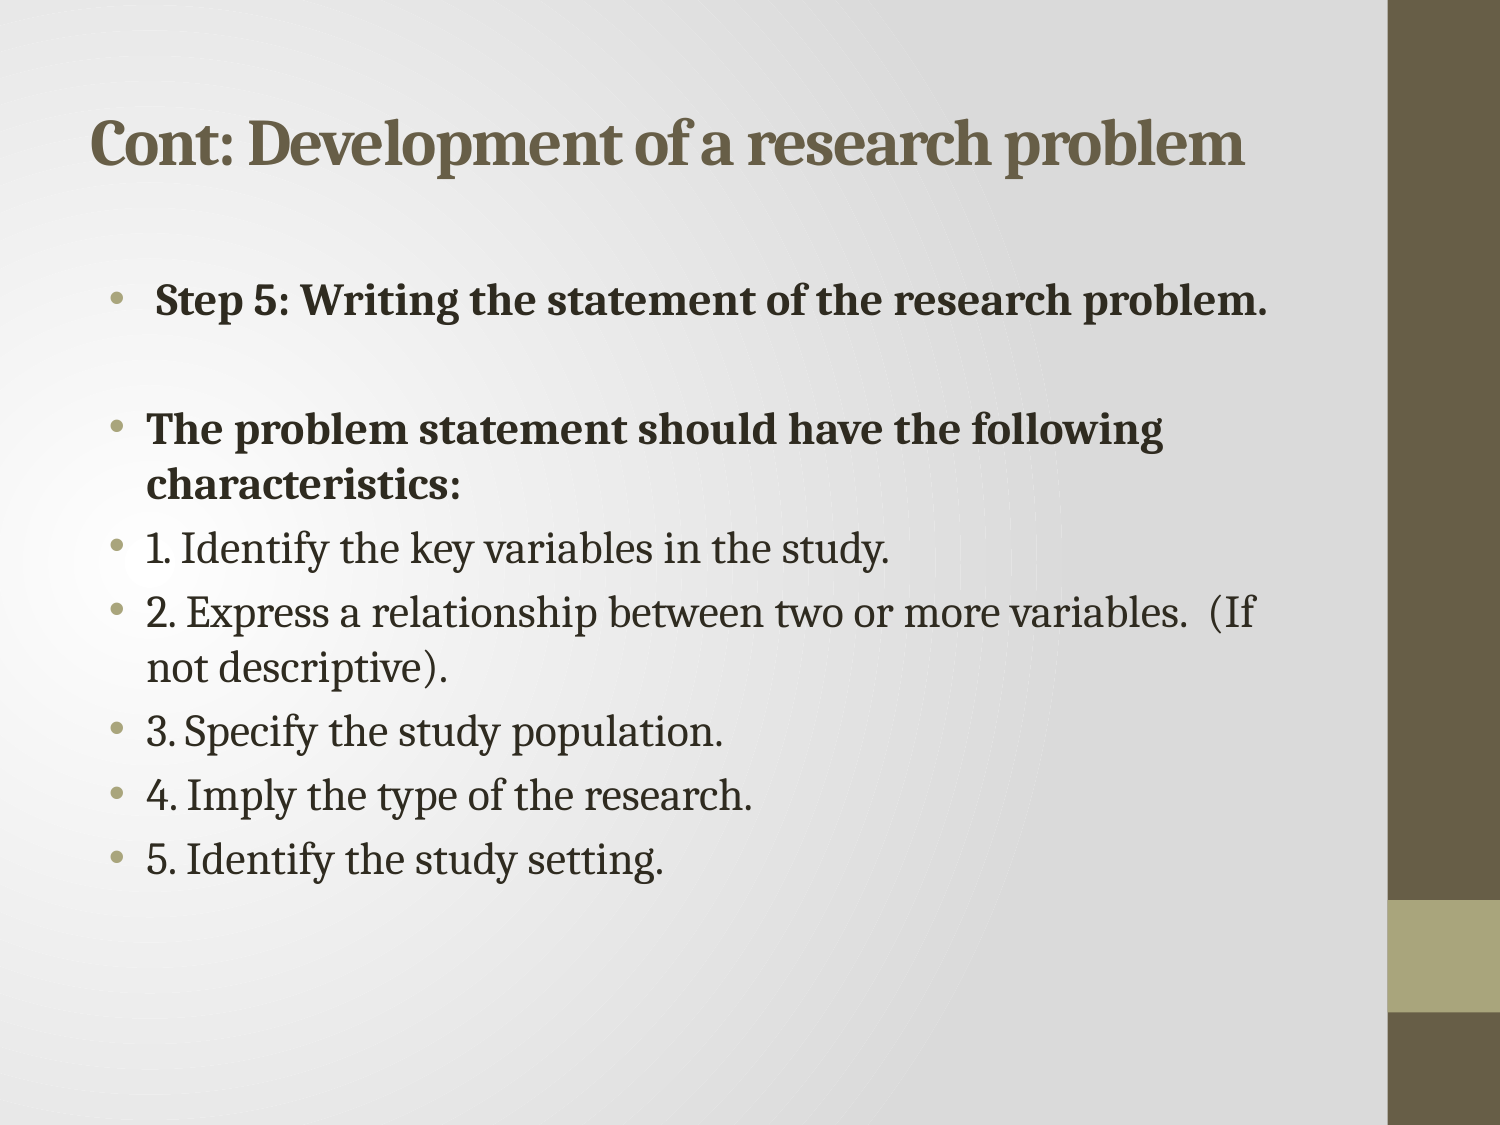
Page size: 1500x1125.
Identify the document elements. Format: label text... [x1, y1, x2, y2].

list Step 5: Writing the statement of the research problem. The problem statement should have the following characteristics: 1. Identify the key variables in the study. 2. Express a relationship between two or more variables. (If not descriptive). 3. Specify the study population. 4. Imply the type of the research. 5. Identify the study setting. [75, 262, 1325, 1050]
title Cont: Development of a research problem [75, 45, 1325, 233]
